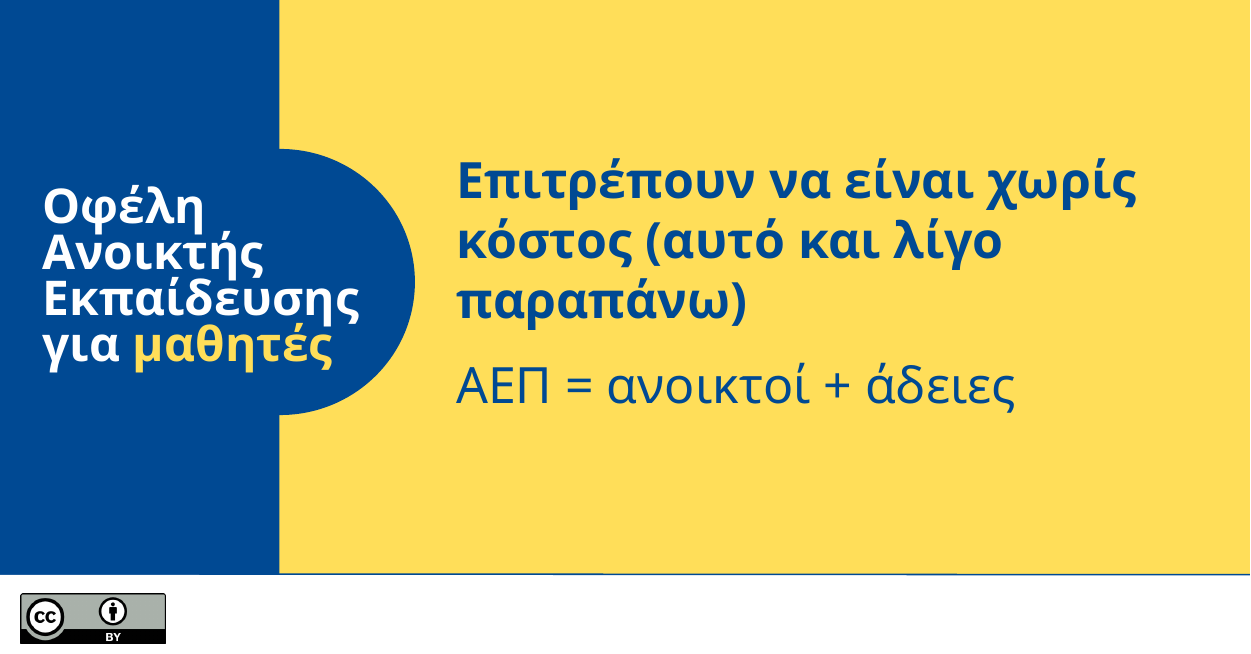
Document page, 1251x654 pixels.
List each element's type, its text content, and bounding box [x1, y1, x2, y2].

text_box Οφέλη Ανοικτής Εκπαίδευσης για μαθητές [27, 171, 401, 386]
text_box [206, 148, 355, 171]
picture [20, 592, 166, 645]
text_box [401, 223, 415, 341]
text_box Επιτρέπουν να είναι χωρίς κόστος (αυτό και λίγο παραπάνω) ΑΕΠ = ανοικτοί + άδειες [441, 133, 1250, 429]
text_box [0, 582, 1250, 654]
text_box [196, 386, 365, 416]
text_box [0, 0, 280, 573]
